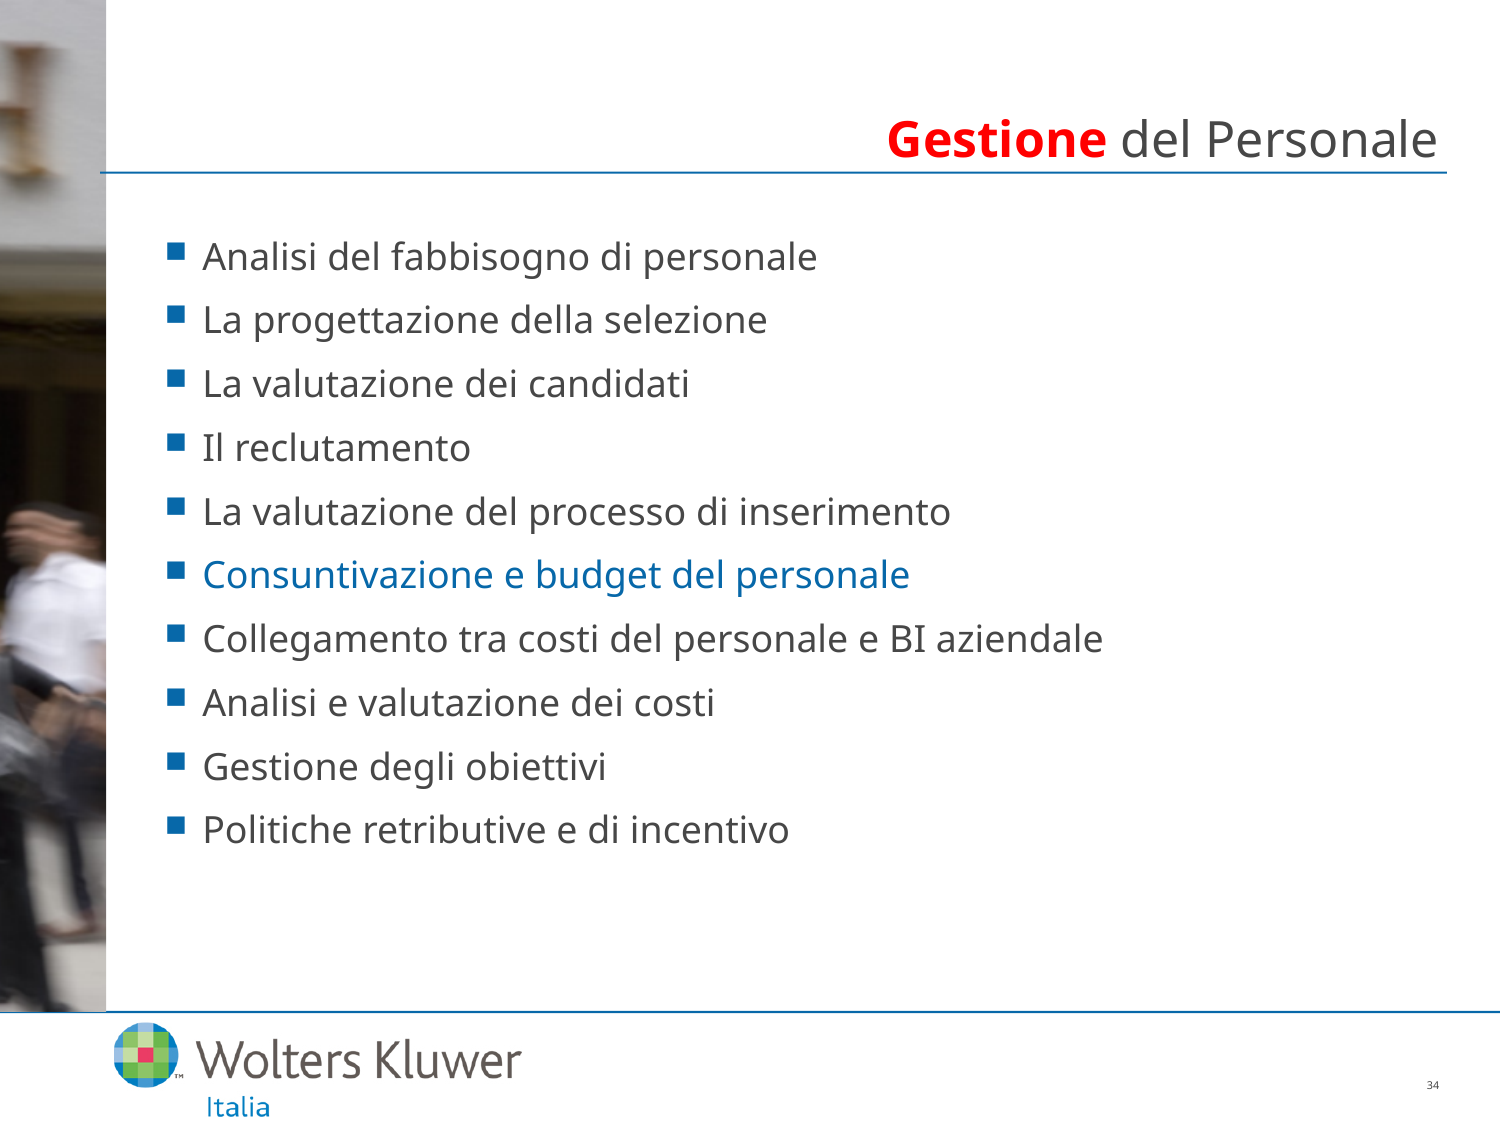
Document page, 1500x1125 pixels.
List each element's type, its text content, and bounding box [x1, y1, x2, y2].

slide_number 34 [1374, 1059, 1455, 1098]
picture [0, 0, 107, 1012]
title Gestione del Personale [149, 0, 1455, 176]
picture [108, 1018, 528, 1122]
list Analisi del fabbisogno di personale La progettazione della selezione La valutazione dei candidati Il reclutamento La valutazione del processo di inserimento Consuntivazione e budget del personale Collegamento tra costi del personale e BI aziendale Analisi e valutazione dei costi Gestione degli obiettivi Politiche retributive e di incentivo [149, 224, 1455, 1001]
